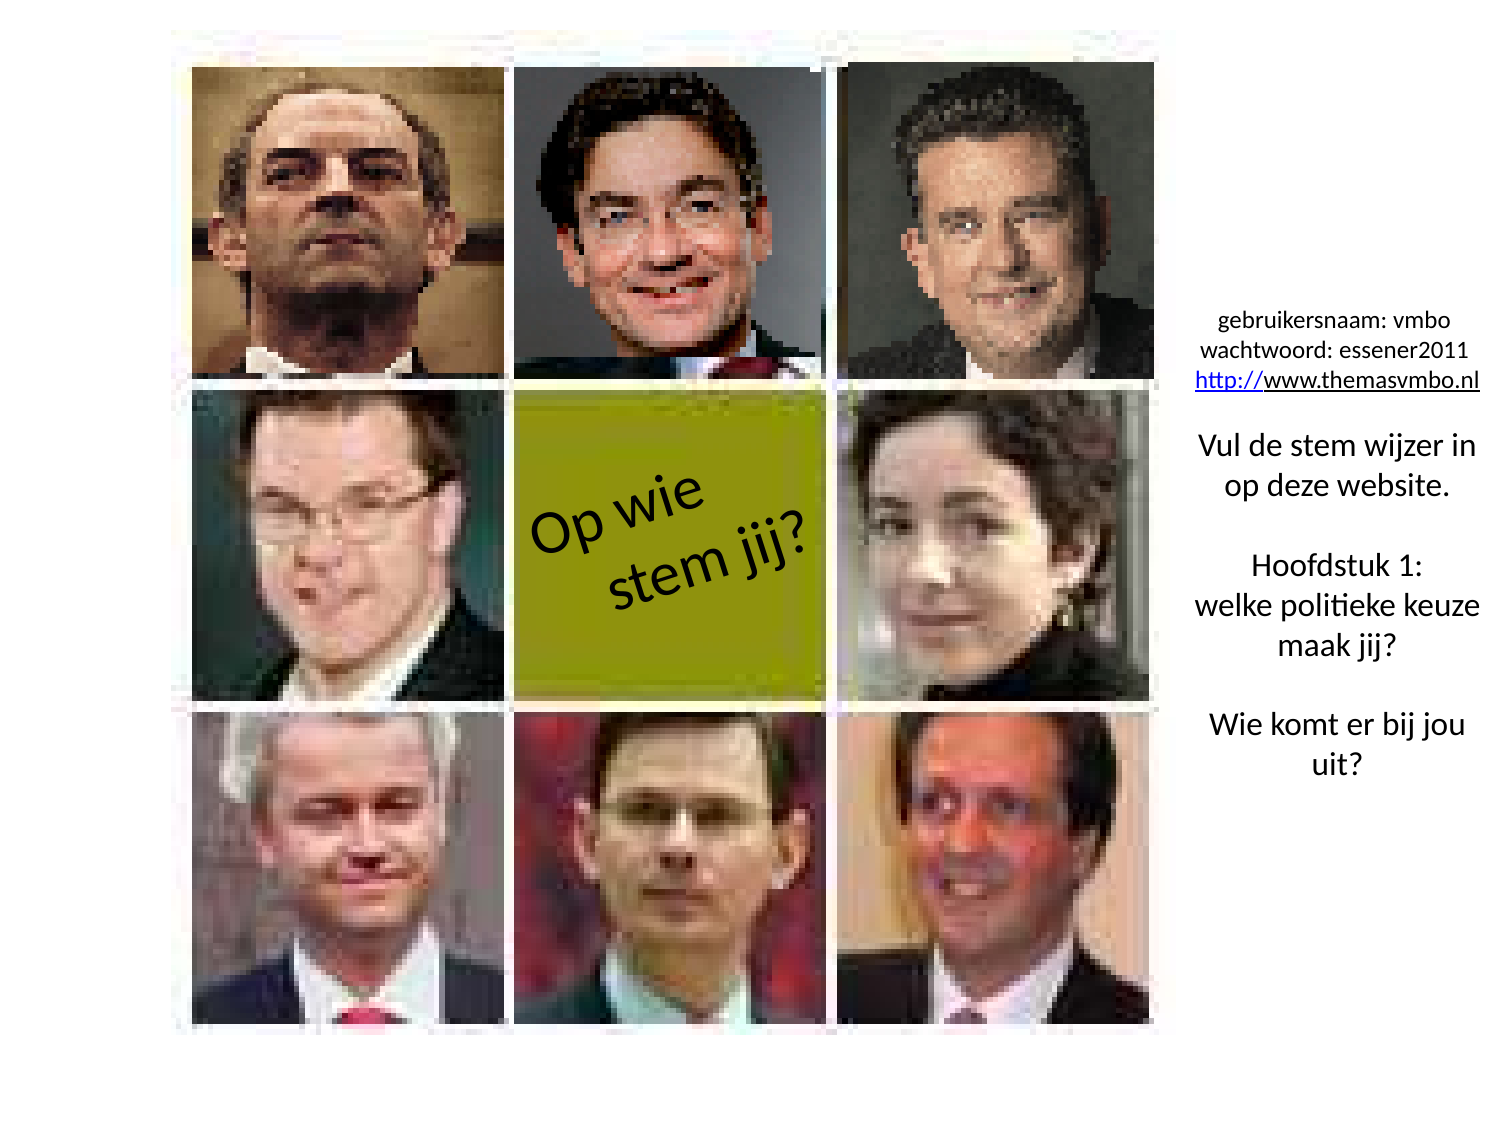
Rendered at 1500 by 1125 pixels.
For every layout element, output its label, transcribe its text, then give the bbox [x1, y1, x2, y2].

picture [170, 30, 1176, 1036]
title gebruikersnaam: vmbo wachtwoord: essener2011 http://www.themasvmbo.nl Vul de stem wijzer in op deze website. Hoofdstuk 1: welke politieke keuze maak jij? Wie komt er bij jou uit? [1180, 125, 1500, 1001]
